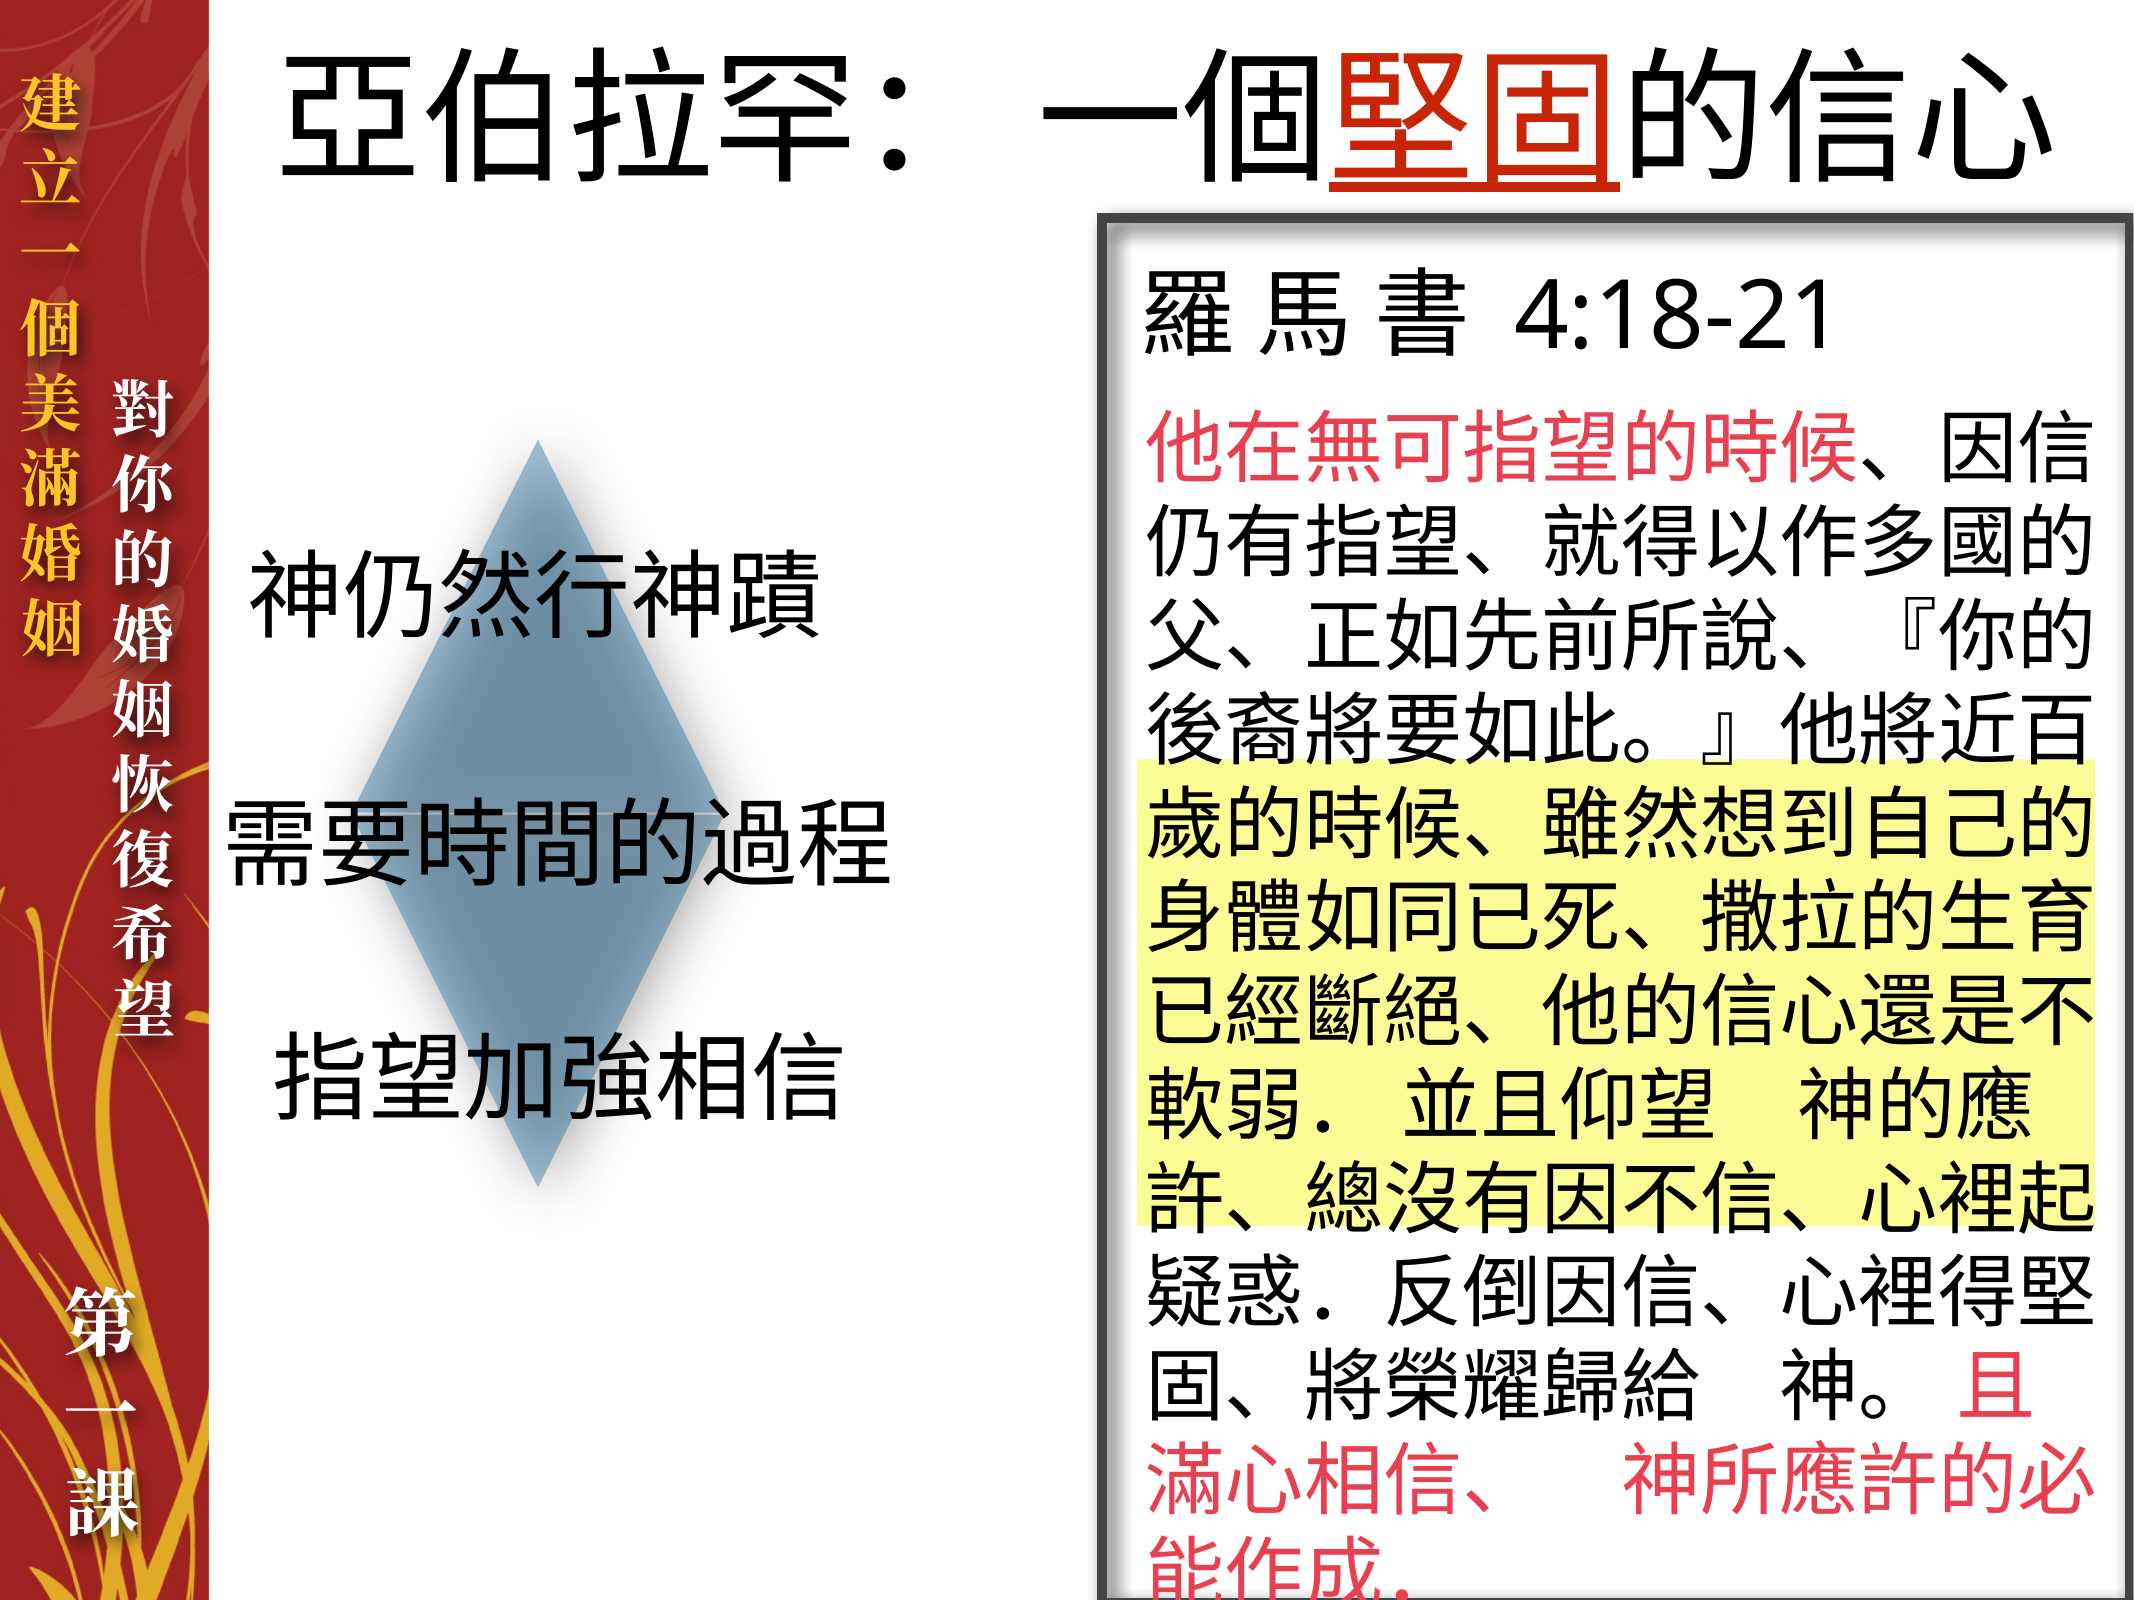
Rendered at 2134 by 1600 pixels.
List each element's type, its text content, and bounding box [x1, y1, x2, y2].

text_box 亞伯拉罕： 一個堅固的信心 [267, 16, 2067, 209]
text_box 他在無可指望的時候、因信仍有指望、就得以作多國的父、正如先前所說、『你的後裔將要如此。』他將近百歲的時候、雖然想到自己的身體如同已死、撒拉的生育已經斷絕、他的信心還是不軟弱． 並且仰望 神的應許、總沒有因不信、心裡起疑惑．反倒因信、心裡得堅固、將榮耀歸給 神。 且滿心相信、 神所應許的必能作成． [1137, 390, 2114, 1600]
picture [0, 0, 208, 1600]
text_box 需要時間的過程 [859, 660, 902, 907]
text_box 羅 馬 書 4:18-21 [1131, 244, 1853, 376]
text_box [1101, 218, 2131, 1600]
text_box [221, 412, 848, 1188]
text_box 需要時間的過程 [214, 660, 219, 907]
